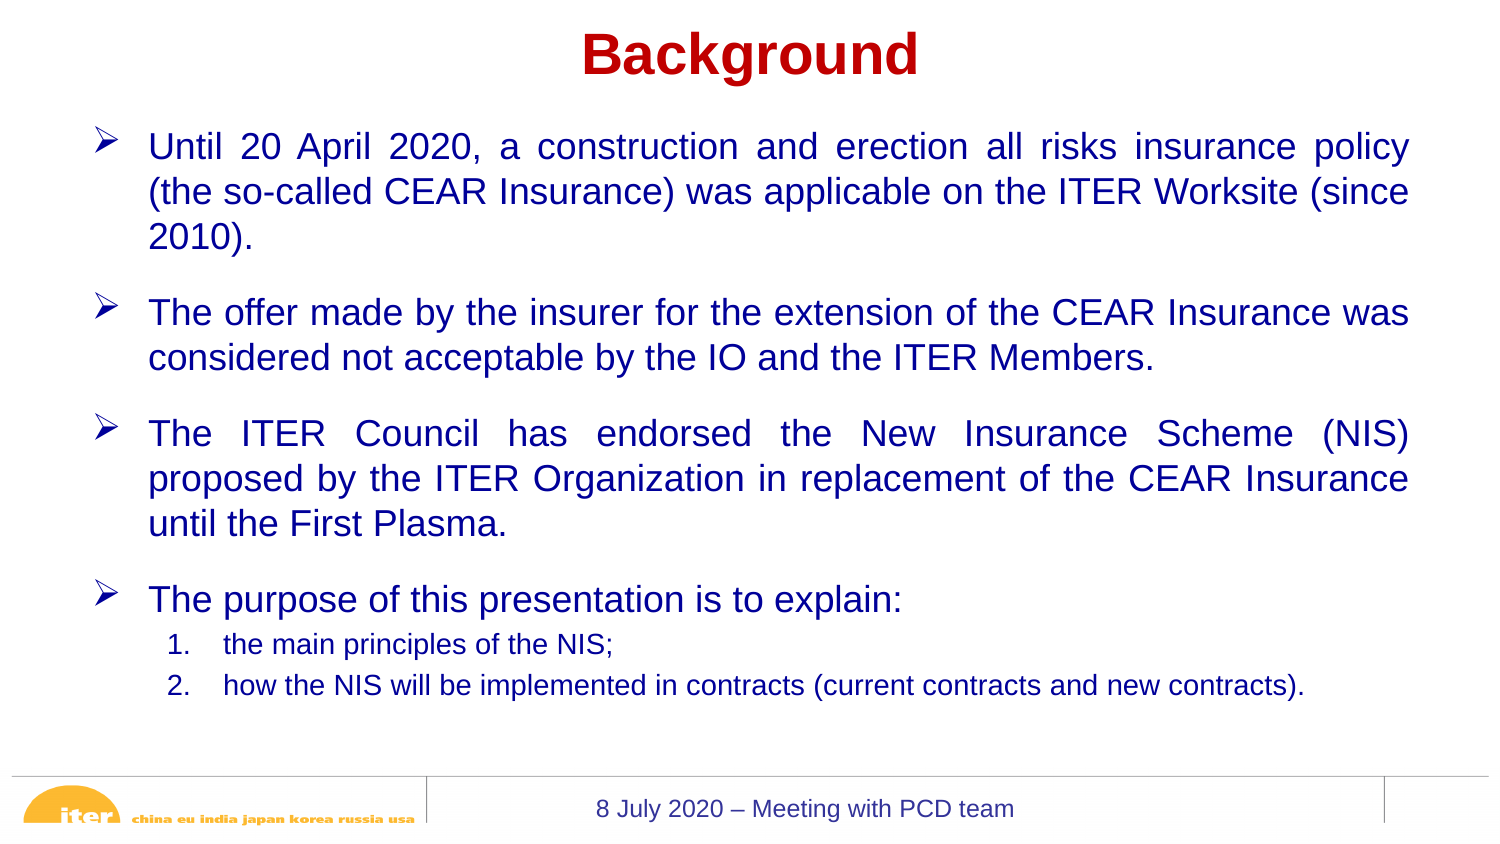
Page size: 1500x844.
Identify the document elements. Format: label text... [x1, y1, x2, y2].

title Background [76, 0, 1425, 103]
list Until 20 April 2020, a construction and erection all risks insurance policy (the so-called CEAR Insurance) was applicable on the ITER Worksite (since 2010). The offer made by the insurer for the extension of the CEAR Insurance was considered not acceptable by the IO and the ITER Members. The ITER Council has endorsed the New Insurance Scheme (NIS) proposed by the ITER Organization in replacement of the CEAR Insurance until the First Plasma. The purpose of this presentation is to explain: the main principles of the NIS; how the NIS will be implemented in contracts (current contracts and new contracts). [76, 114, 1425, 777]
picture [0, 767, 1500, 844]
